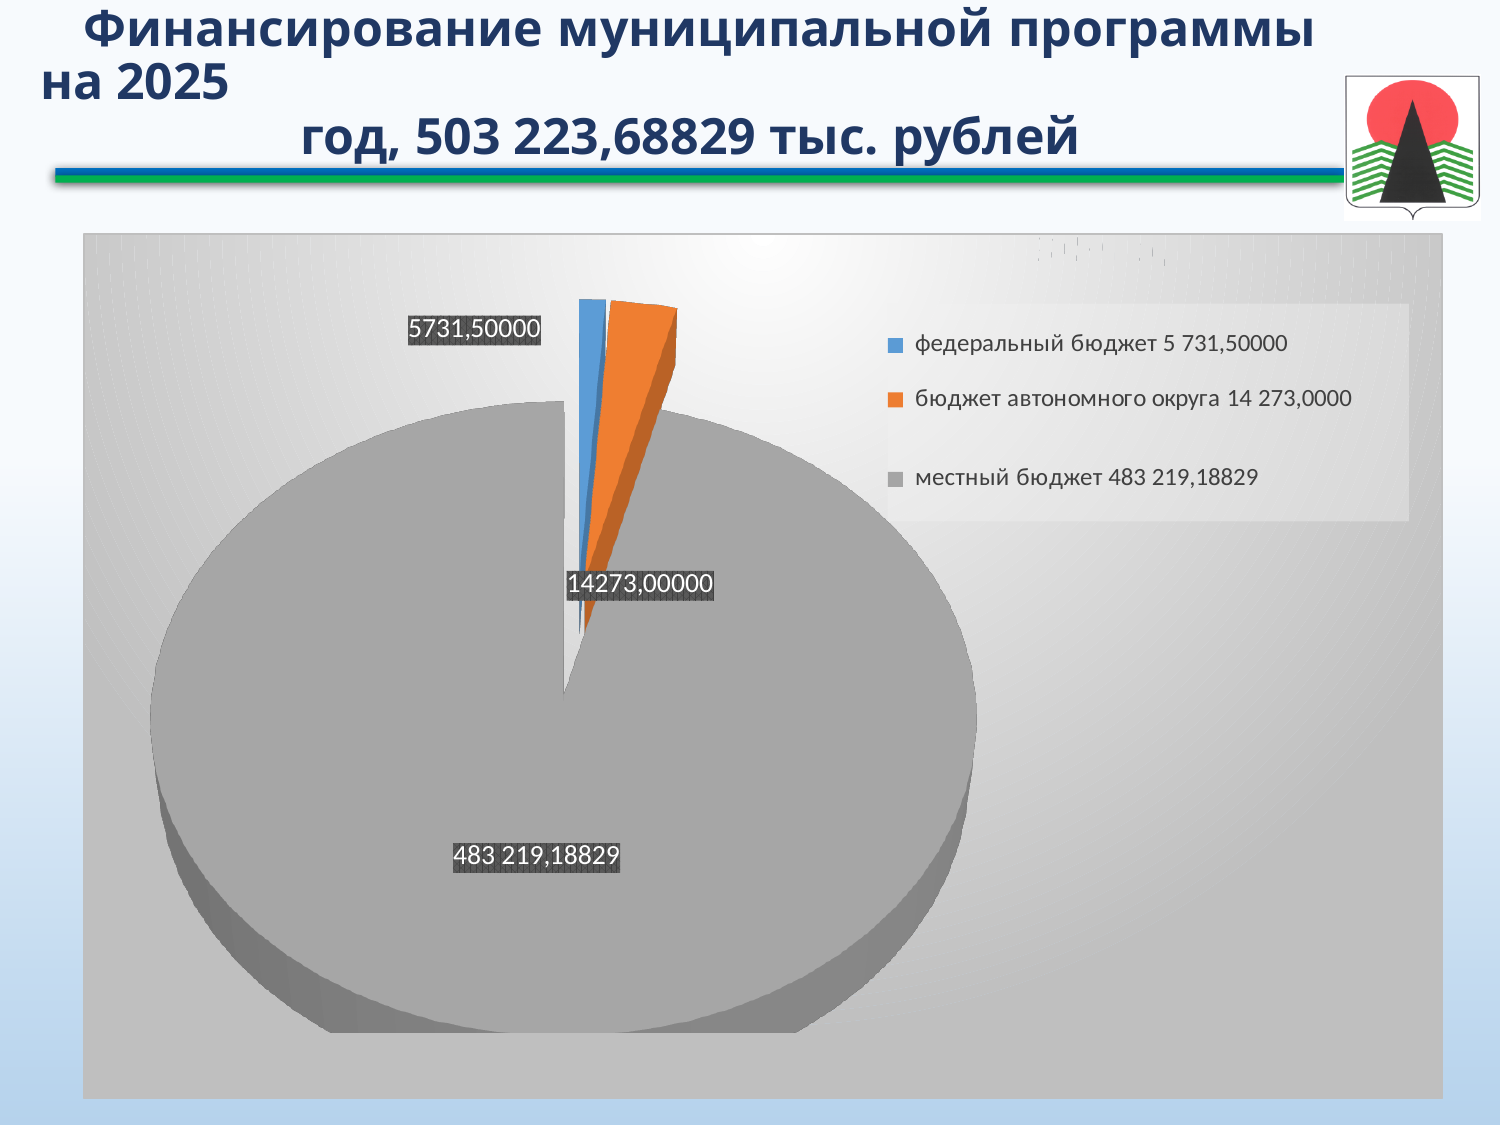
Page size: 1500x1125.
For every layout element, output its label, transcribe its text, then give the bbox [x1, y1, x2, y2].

chart [83, 204, 1500, 1100]
text_box Финансирование муниципальной программы на 2025 год, 503 223,68829 тыс. рублей [25, 5, 1332, 173]
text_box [55, 168, 1344, 183]
picture [1344, 74, 1481, 221]
